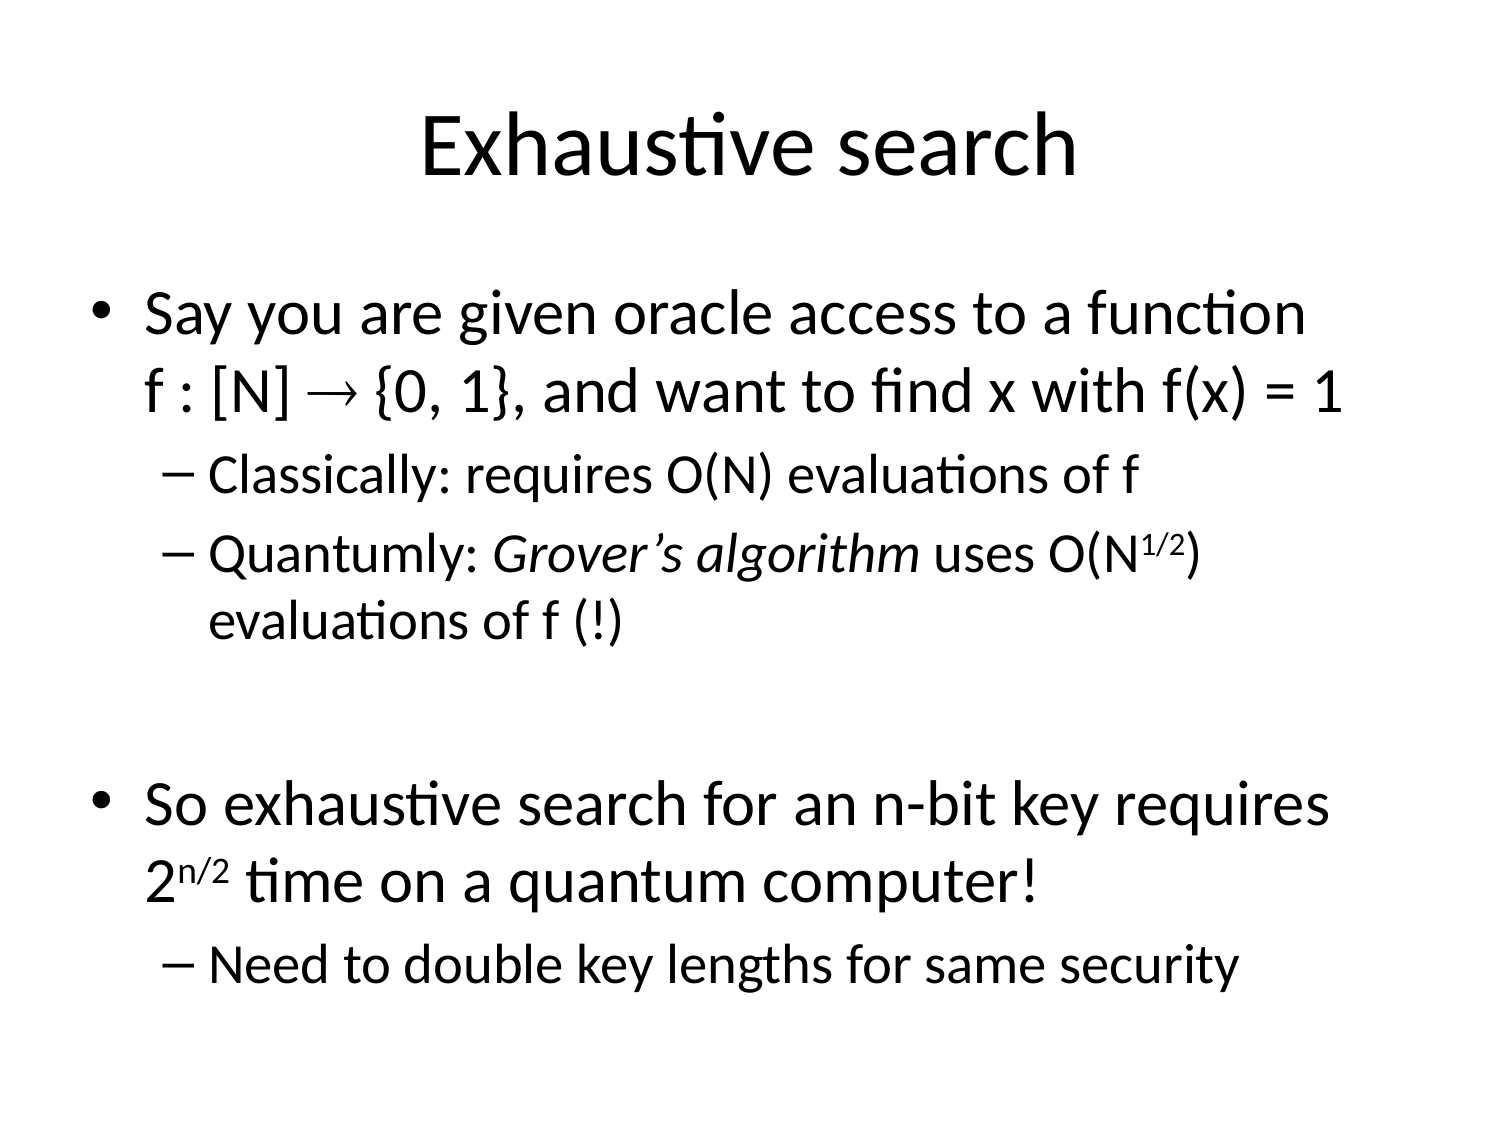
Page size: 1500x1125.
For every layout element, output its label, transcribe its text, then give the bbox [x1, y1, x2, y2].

title Exhaustive search [75, 45, 1425, 233]
list Say you are given oracle access to a function f : [N]  {0, 1}, and want to find x with f(x) = 1 Classically: requires O(N) evaluations of f Quantumly: Grover’s algorithm uses O(N1/2) evaluations of f (!) So exhaustive search for an n-bit key requires 2n/2 time on a quantum computer! Need to double key lengths for same security [75, 262, 1425, 1005]
